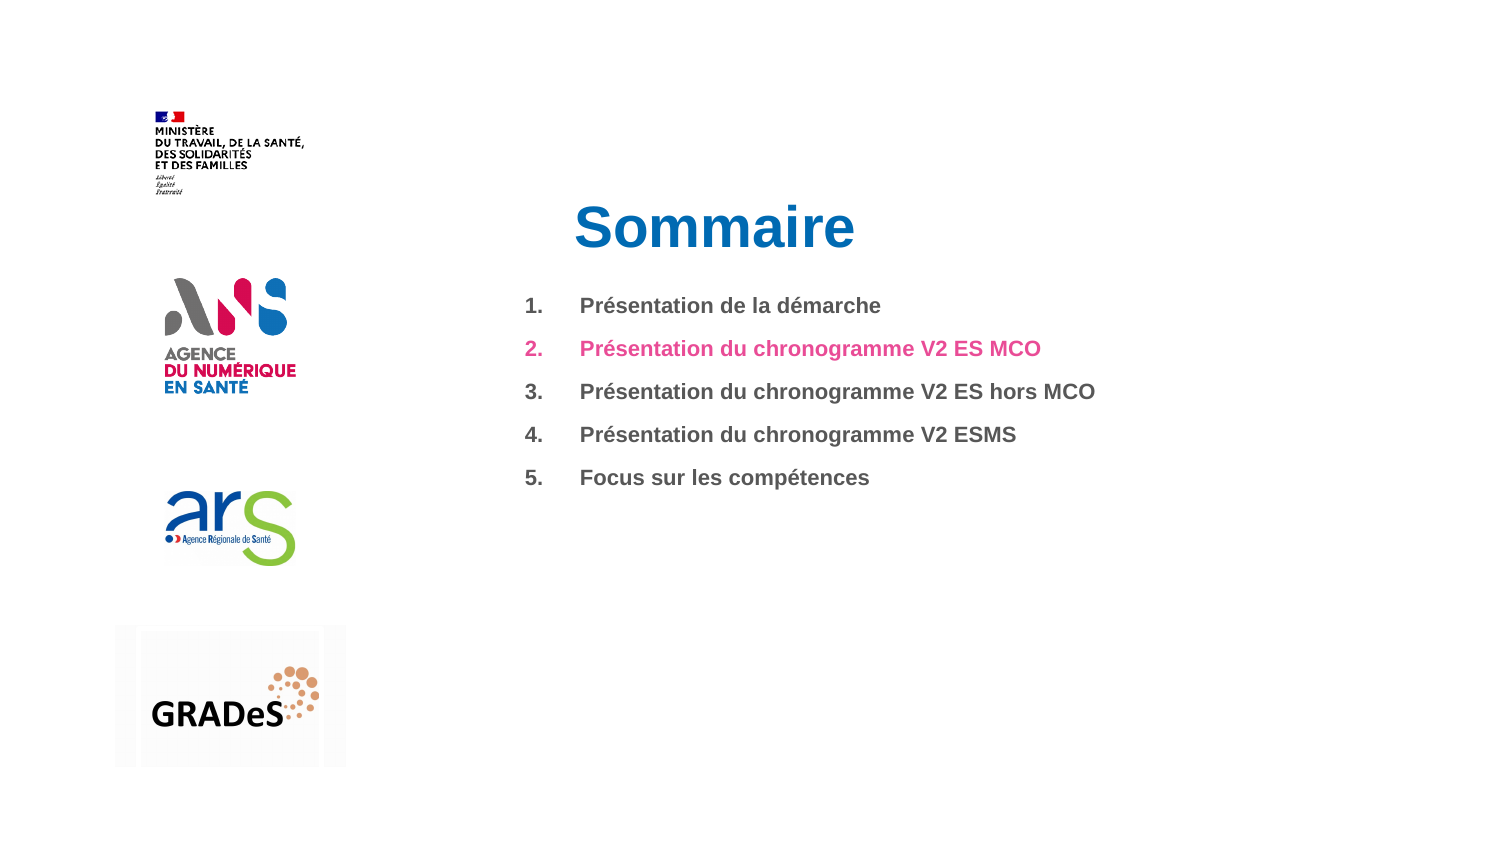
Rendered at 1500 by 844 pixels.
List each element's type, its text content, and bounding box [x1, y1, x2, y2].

list Présentation de la démarche Présentation du chronogramme V2 ES MCO Présentation du chronogramme V2 ES hors MCO Présentation du chronogramme V2 ESMS Focus sur les compétences [524, 247, 1135, 496]
picture [164, 491, 296, 566]
picture [141, 631, 319, 767]
picture [140, 98, 322, 204]
picture [164, 278, 296, 394]
picture [115, 625, 346, 767]
